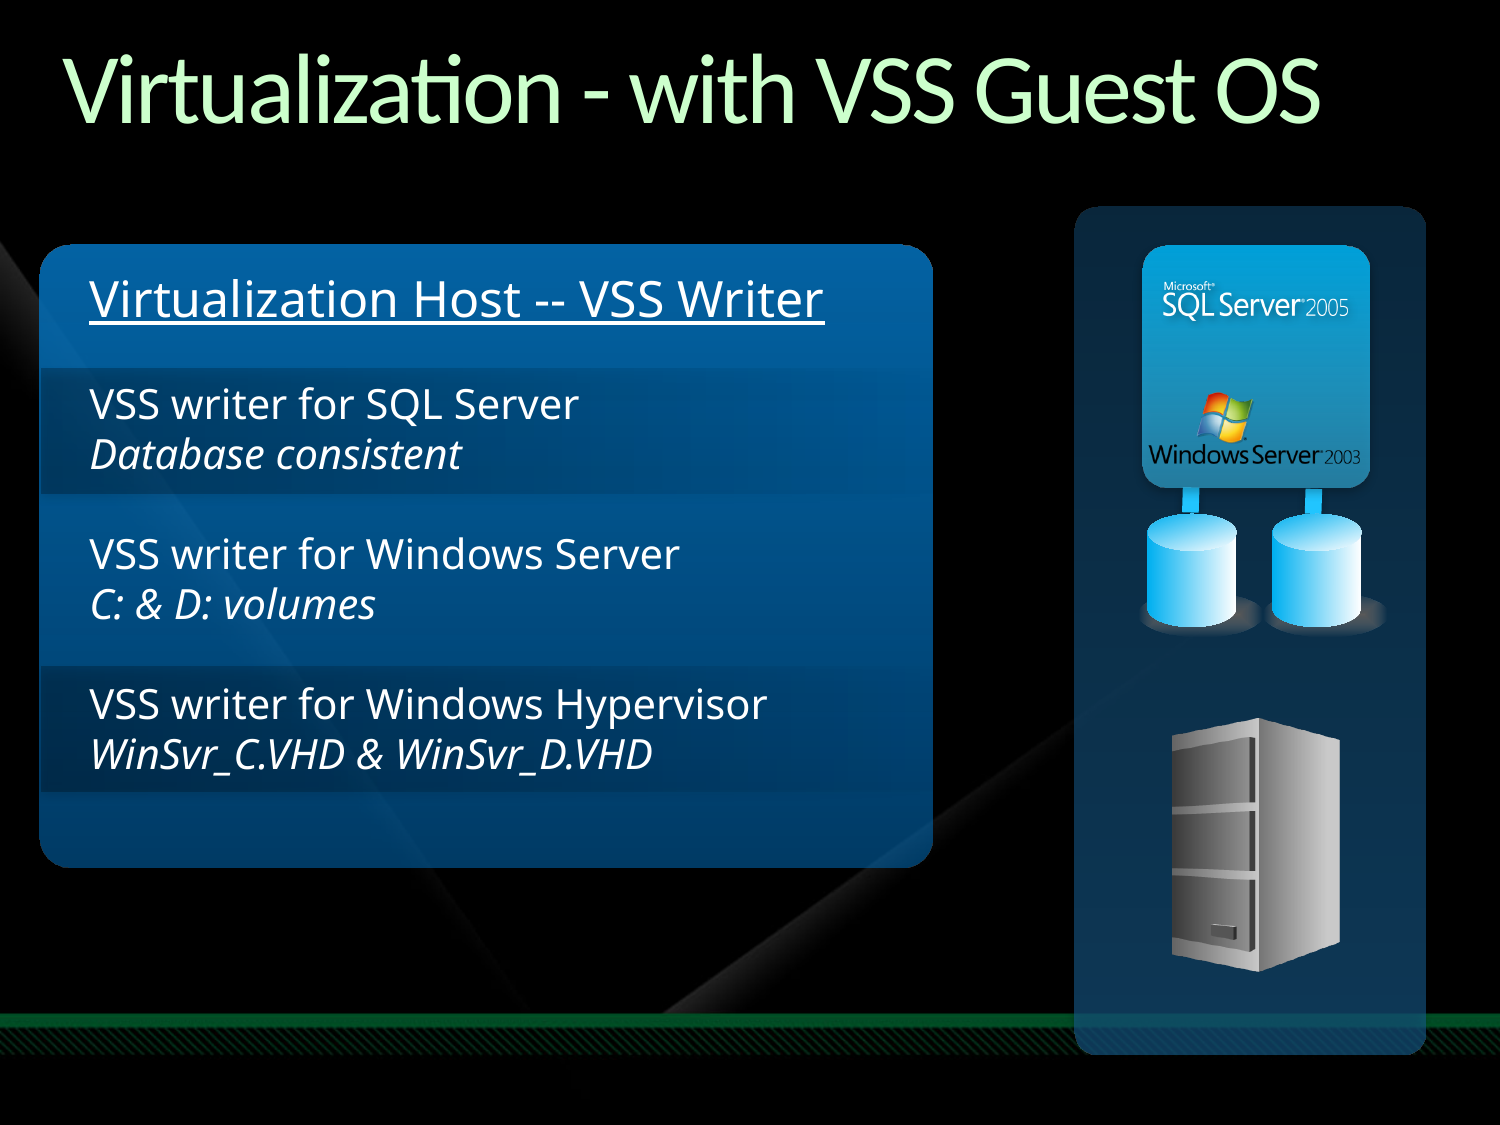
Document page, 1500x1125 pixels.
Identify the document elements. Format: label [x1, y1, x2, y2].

text_box [39, 244, 955, 868]
picture [0, 0, 1500, 1125]
title [62, 37, 1438, 147]
text_box [1074, 206, 1426, 1055]
